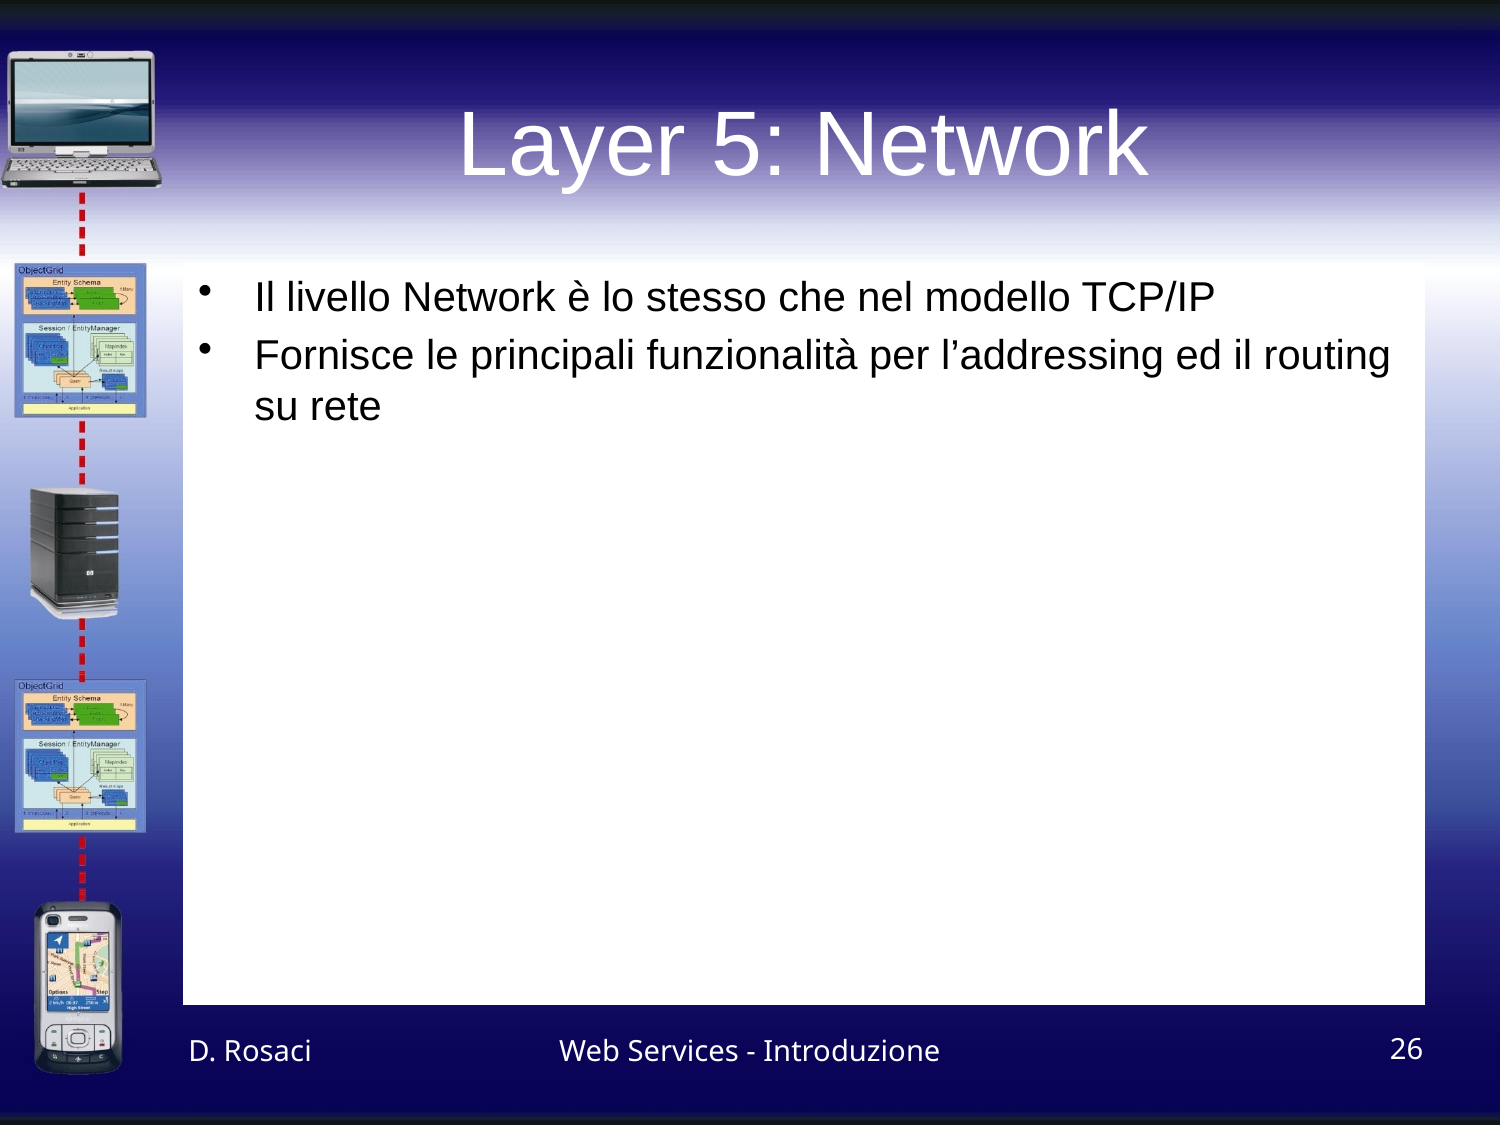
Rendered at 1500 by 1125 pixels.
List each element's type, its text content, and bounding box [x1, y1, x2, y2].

title Layer 5: Network [182, 44, 1426, 233]
slide_number D. Rosaci [74, 1024, 426, 1103]
list Il livello Network è lo stesso che nel modello TCP/IP Fornisce le principali funzionalità per l’addressing ed il routing su rete [182, 262, 1426, 1006]
footer Web Services - Introduzione [512, 1024, 988, 1103]
picture [0, 0, 1500, 1125]
